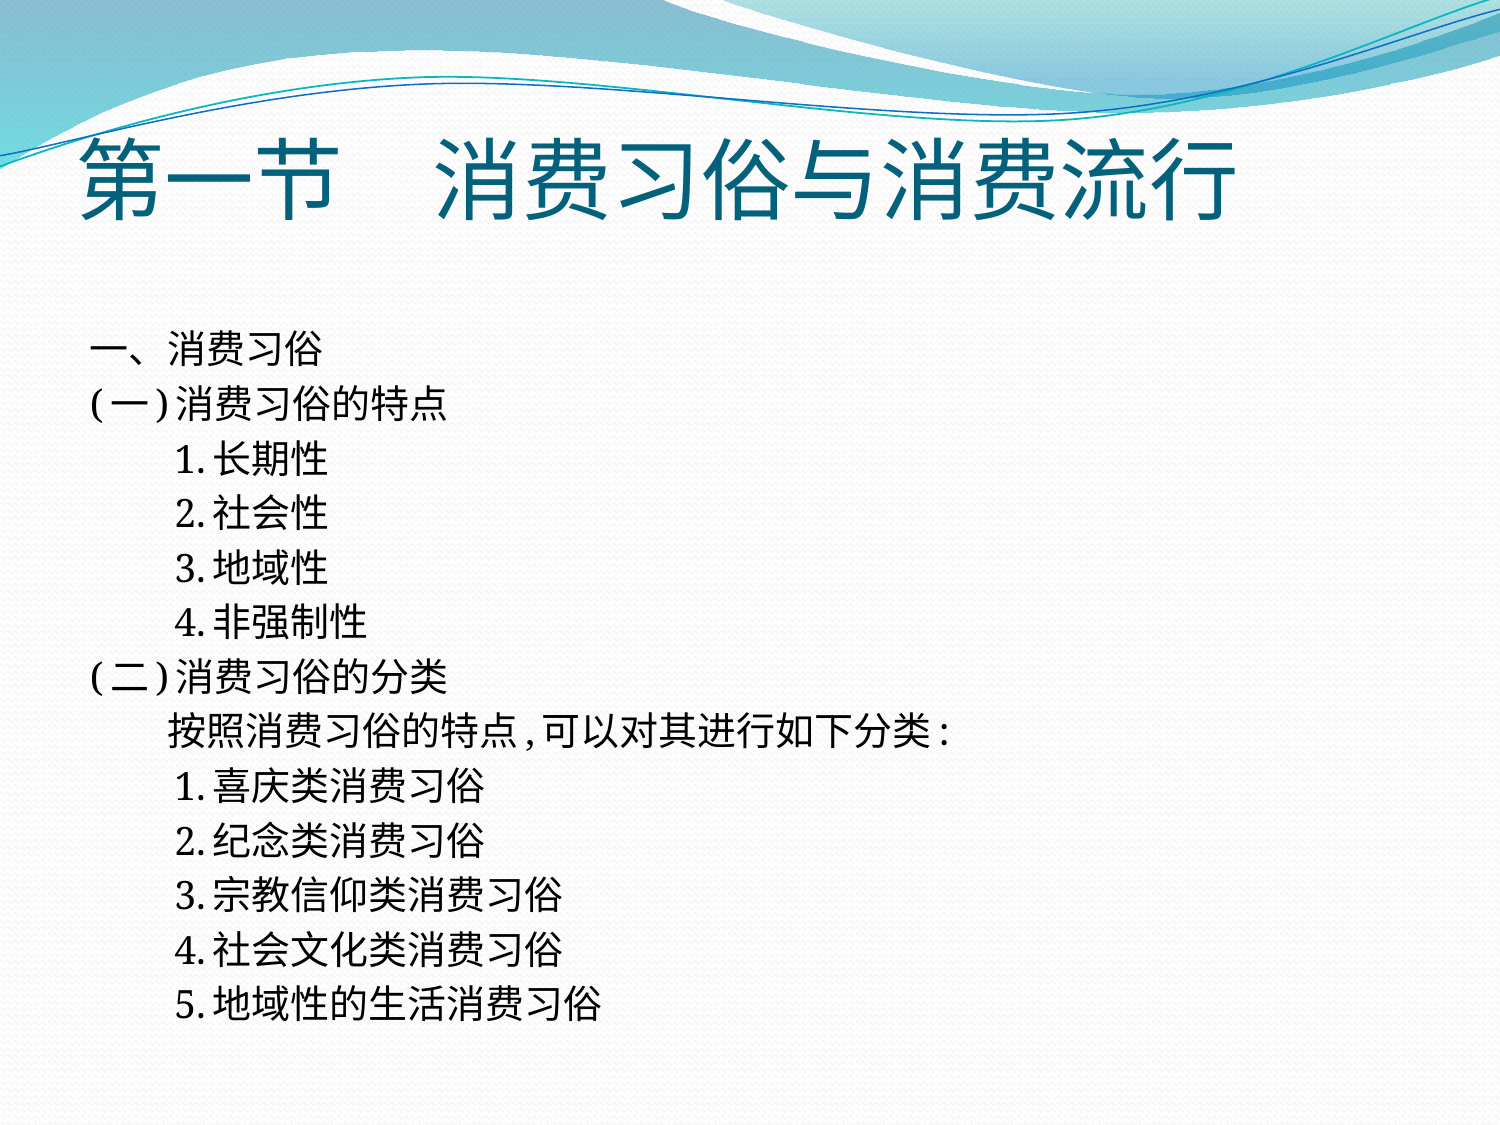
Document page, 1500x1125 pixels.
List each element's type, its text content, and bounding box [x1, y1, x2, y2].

list 一、消费习俗 (一)消费习俗的特点 1.长期性 2.社会性 3.地域性 4.非强制性 (二)消费习俗的分类 按照消费习俗的特点,可以对其进行如下分类: 1.喜庆类消费习俗 2.纪念类消费习俗 3.宗教信仰类消费习俗 4.社会文化类消费习俗 5.地域性的生活消费习俗 [75, 317, 1425, 1038]
title 第一节 消费习俗与消费流行 [75, 115, 1425, 232]
